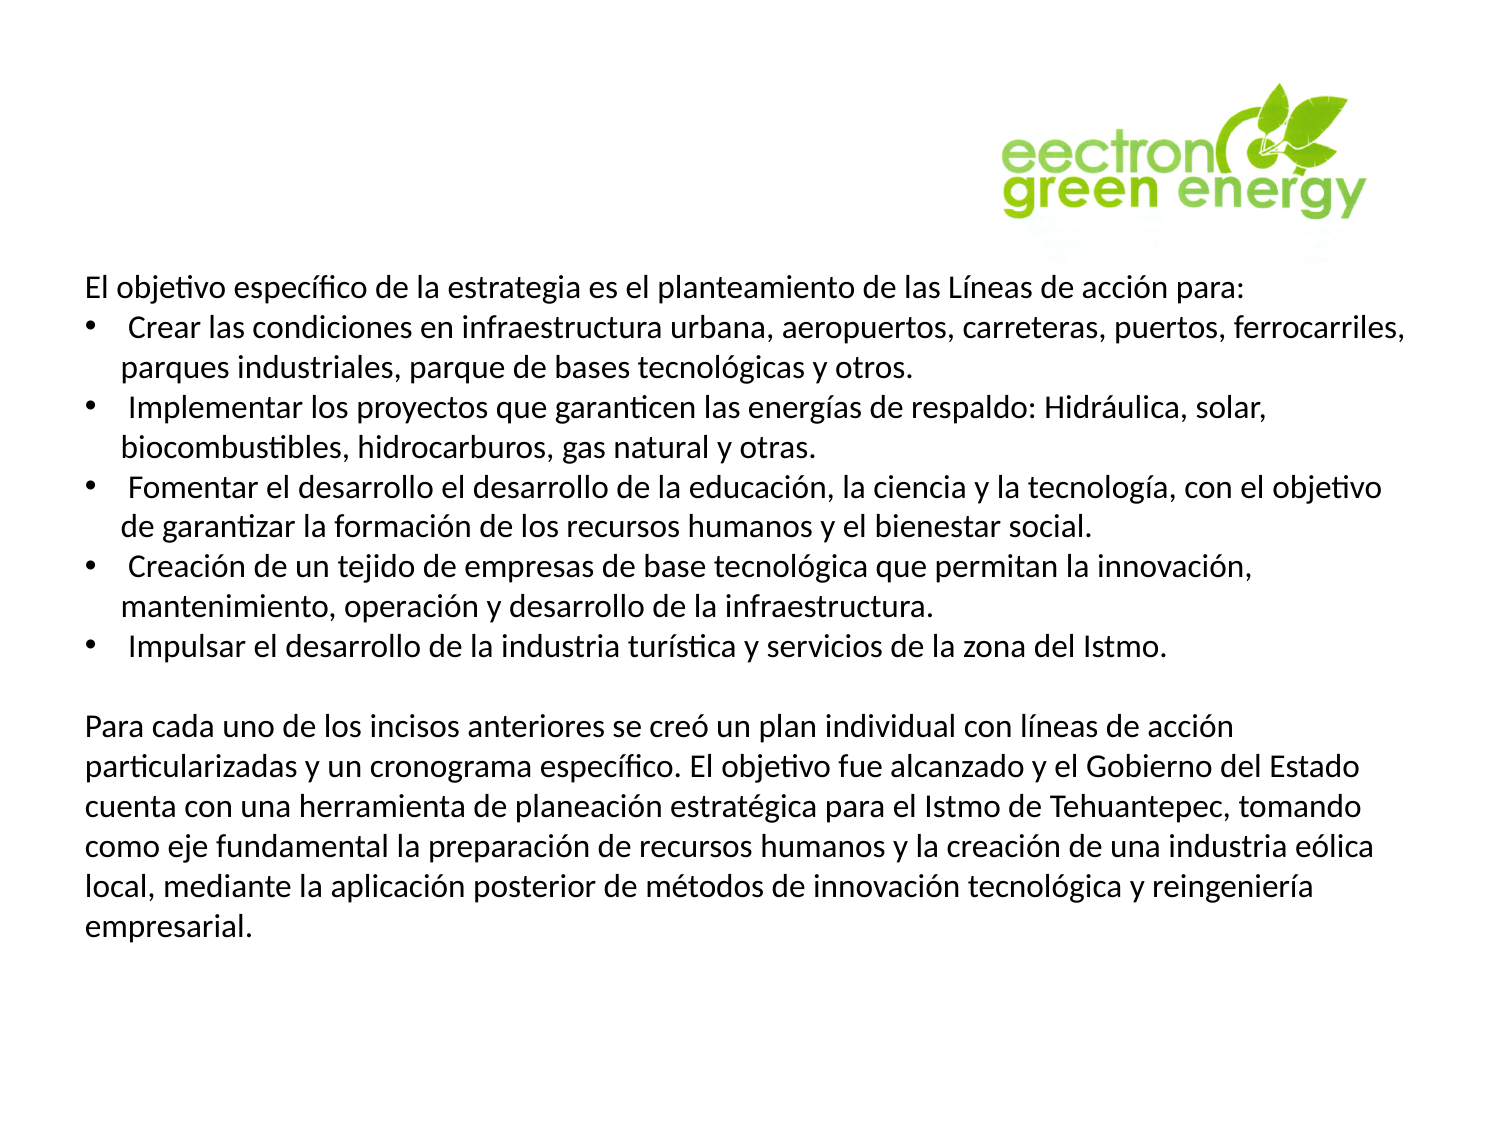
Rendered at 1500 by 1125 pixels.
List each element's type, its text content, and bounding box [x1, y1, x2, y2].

picture [972, 58, 1395, 264]
text_box El objetivo específico de la estrategia es el planteamiento de las Líneas de acción para: Crear las condiciones en infraestructura urbana, aeropuertos, carreteras, puertos, ferrocarriles, parques industriales, parque de bases tecnológicas y otros. Implementar los proyectos que garanticen las energías de respaldo: Hidráulica, solar, biocombustibles, hidrocarburos, gas natural y otras. Fomentar el desarrollo el desarrollo de la educación, la ciencia y la tecnología, con el objetivo de garantizar la formación de los recursos humanos y el bienestar social. Creación de un tejido de empresas de base tecnológica que permitan la innovación, mantenimiento, operación y desarrollo de la infraestructura. Impulsar el desarrollo de la industria turística y servicios de la zona del Istmo. Para cada uno de los incisos anteriores se creó un plan individual con líneas de acción particularizadas y un cronograma específico. El objetivo fue alcanzado y el Gobierno del Estado cuenta con una herramienta de planeación estratégica para el Istmo de Tehuantepec, tomando como eje fundamental la preparación de recursos humanos y la creación de una industria eólica local, mediante la aplicación posterior de métodos de innovación tecnológica y reingeniería empresarial. [70, 257, 1430, 952]
